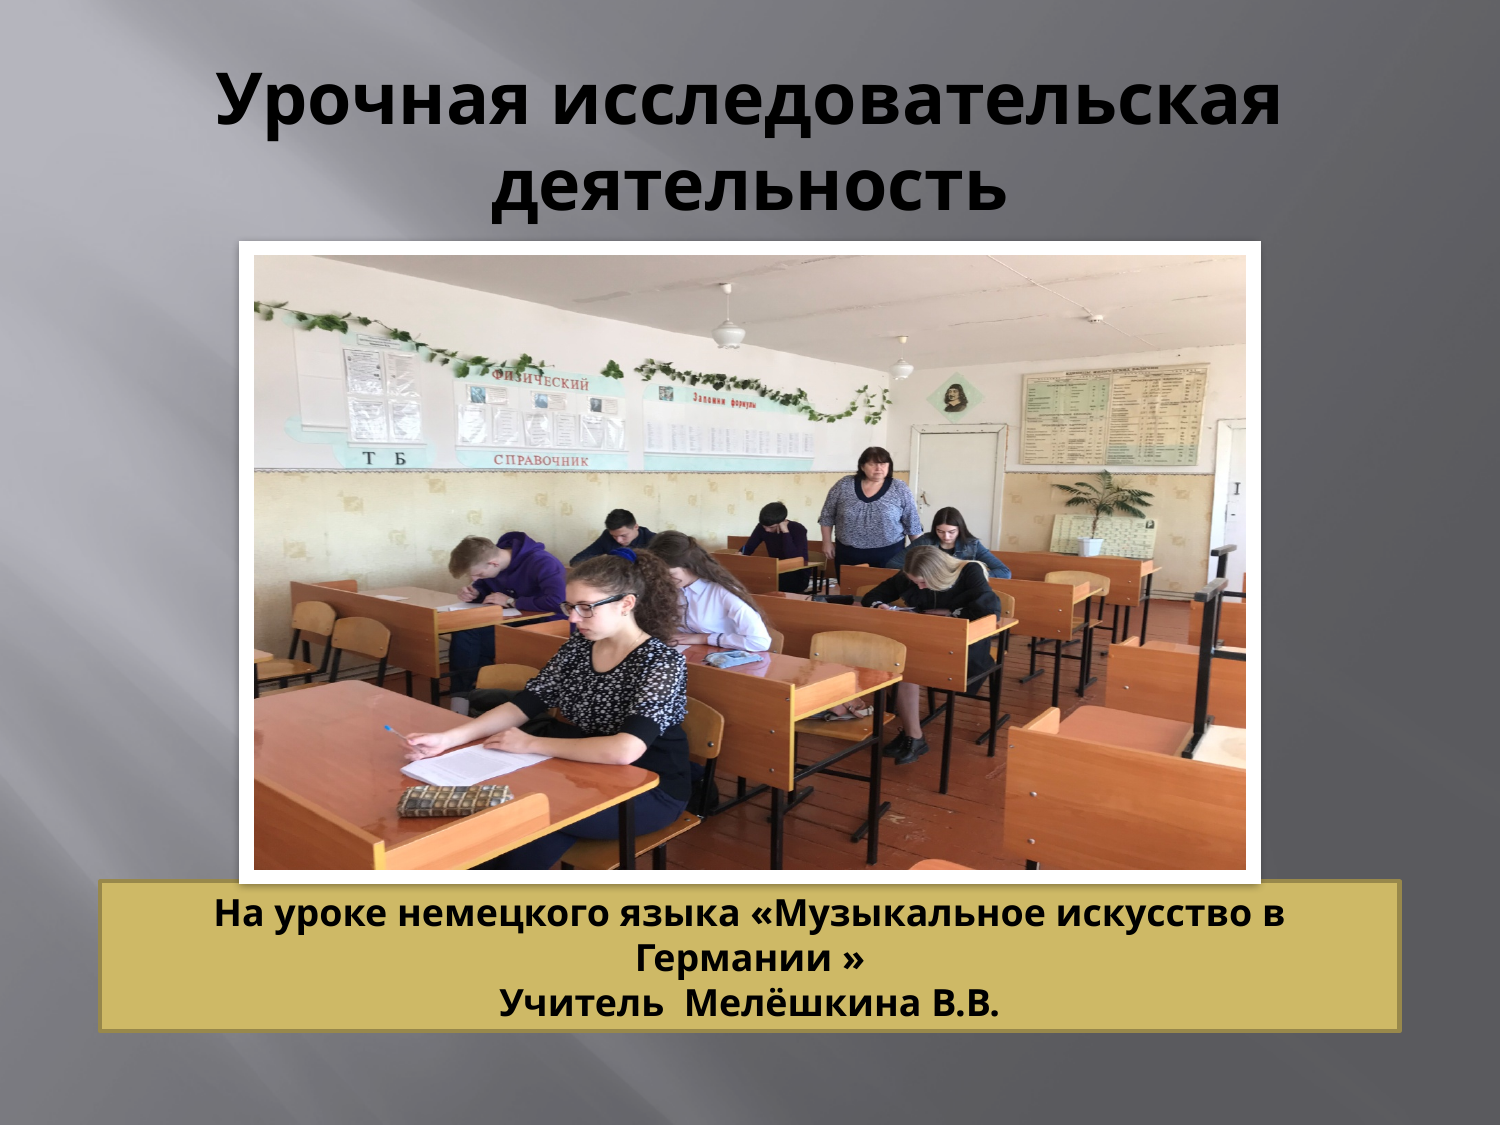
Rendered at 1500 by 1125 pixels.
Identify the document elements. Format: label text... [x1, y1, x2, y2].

title Урочная исследовательская деятельность [75, 45, 1425, 233]
picture [253, 255, 1247, 870]
text_box На уроке немецкого языка «Музыкальное искусство в Германии » Учитель Мелёшкина В.В. [98, 879, 1402, 1033]
